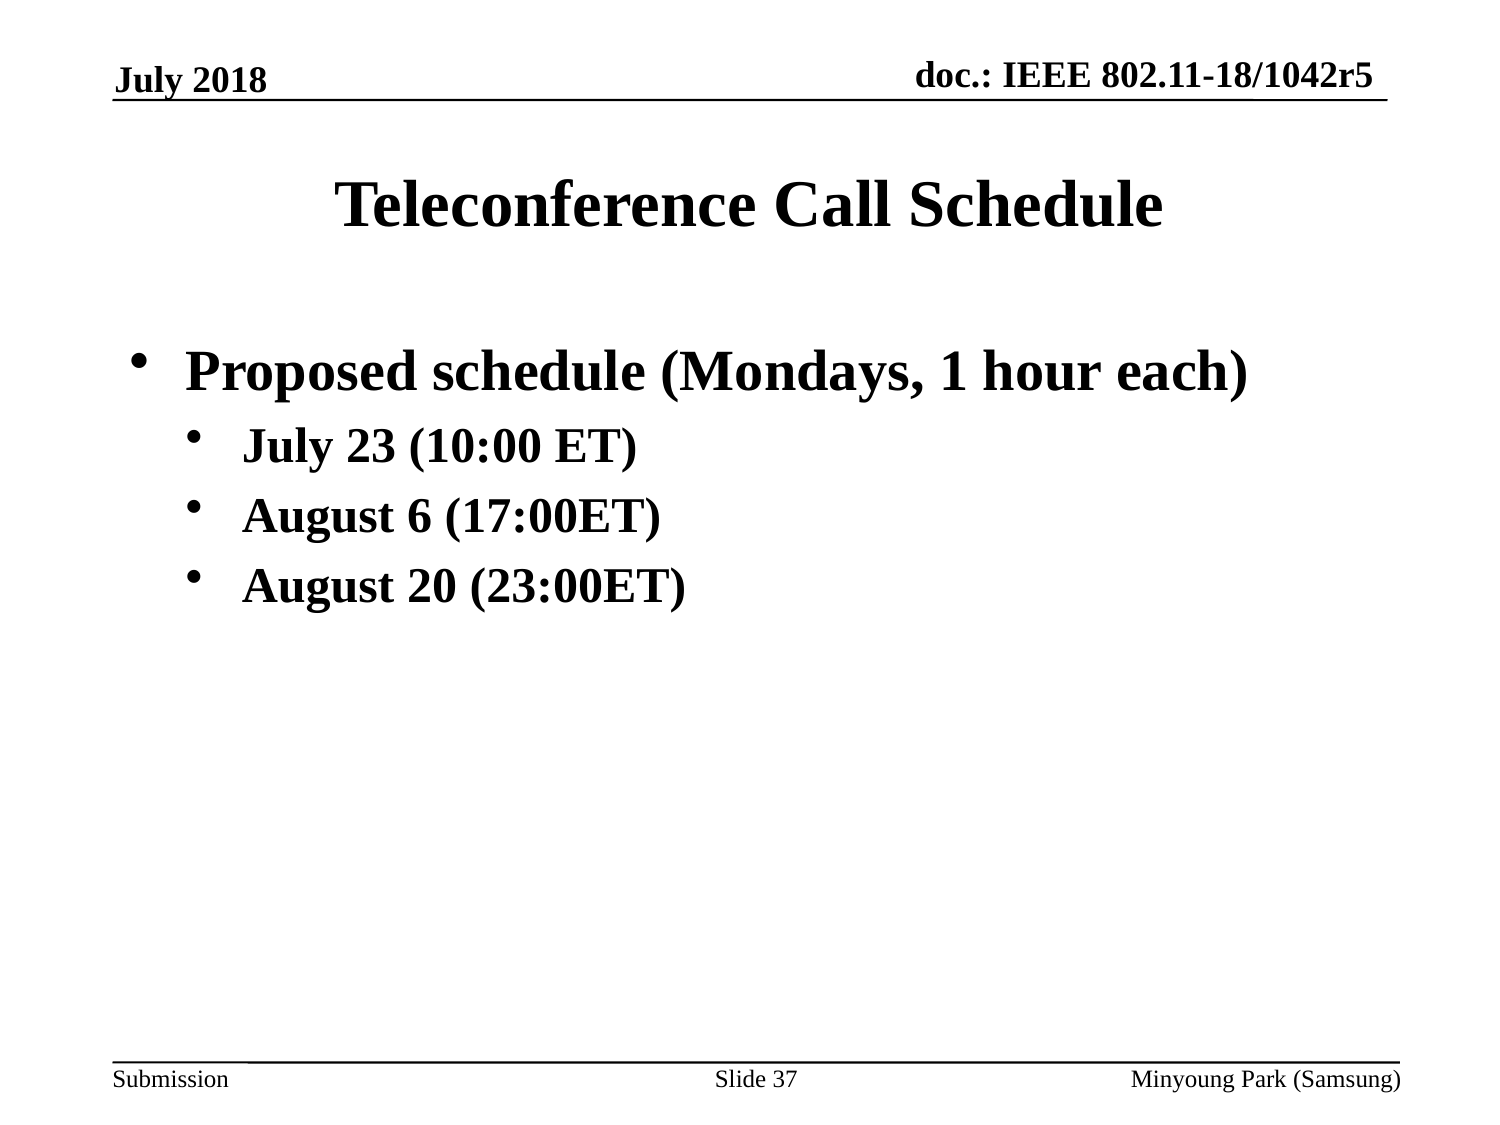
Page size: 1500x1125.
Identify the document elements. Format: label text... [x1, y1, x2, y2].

list Proposed schedule (Mondays, 1 hour each) July 23 (10:00 ET) August 6 (17:00ET) August 20 (23:00ET) [114, 324, 1388, 1000]
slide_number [114, 54, 335, 101]
title Teleconference Call Schedule [112, 112, 1388, 288]
slide_number Slide 37 [712, 1061, 800, 1093]
footer Minyoung Park (Samsung) [949, 1061, 1402, 1093]
